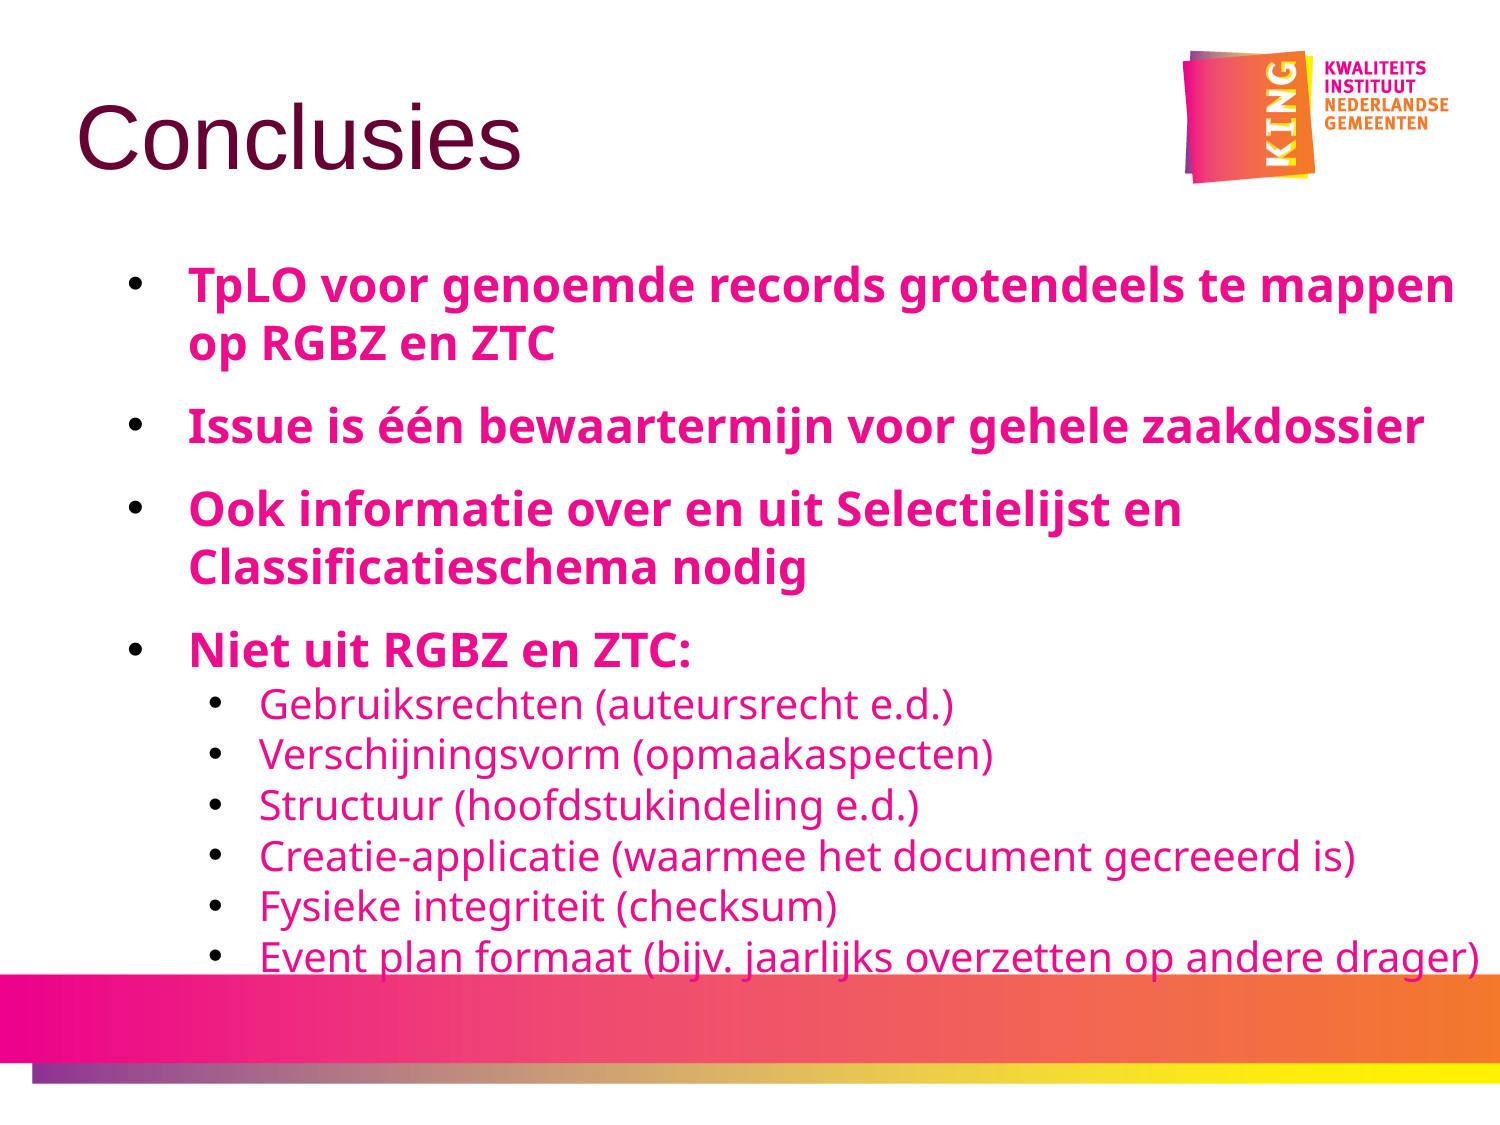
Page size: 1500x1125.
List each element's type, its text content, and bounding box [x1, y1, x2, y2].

title Conclusies [74, 44, 1425, 233]
picture [0, 0, 1500, 1125]
list TpLO voor genoemde records grotendeels te mappen op RGBZ en ZTC Issue is één bewaartermijn voor gehele zaakdossier Ook informatie over en uit Selectielijst en Classificatieschema nodig Niet uit RGBZ en ZTC: Gebruiksrechten (auteursrecht e.d.) Verschijningsvorm (opmaakaspecten) Structuur (hoofdstukindeling e.d.) Creatie-applicatie (waarmee het document gecreeerd is) Fysieke integriteit (checksum) Event plan formaat (bijv. jaarlijks overzetten op andere drager) [111, 245, 1500, 989]
